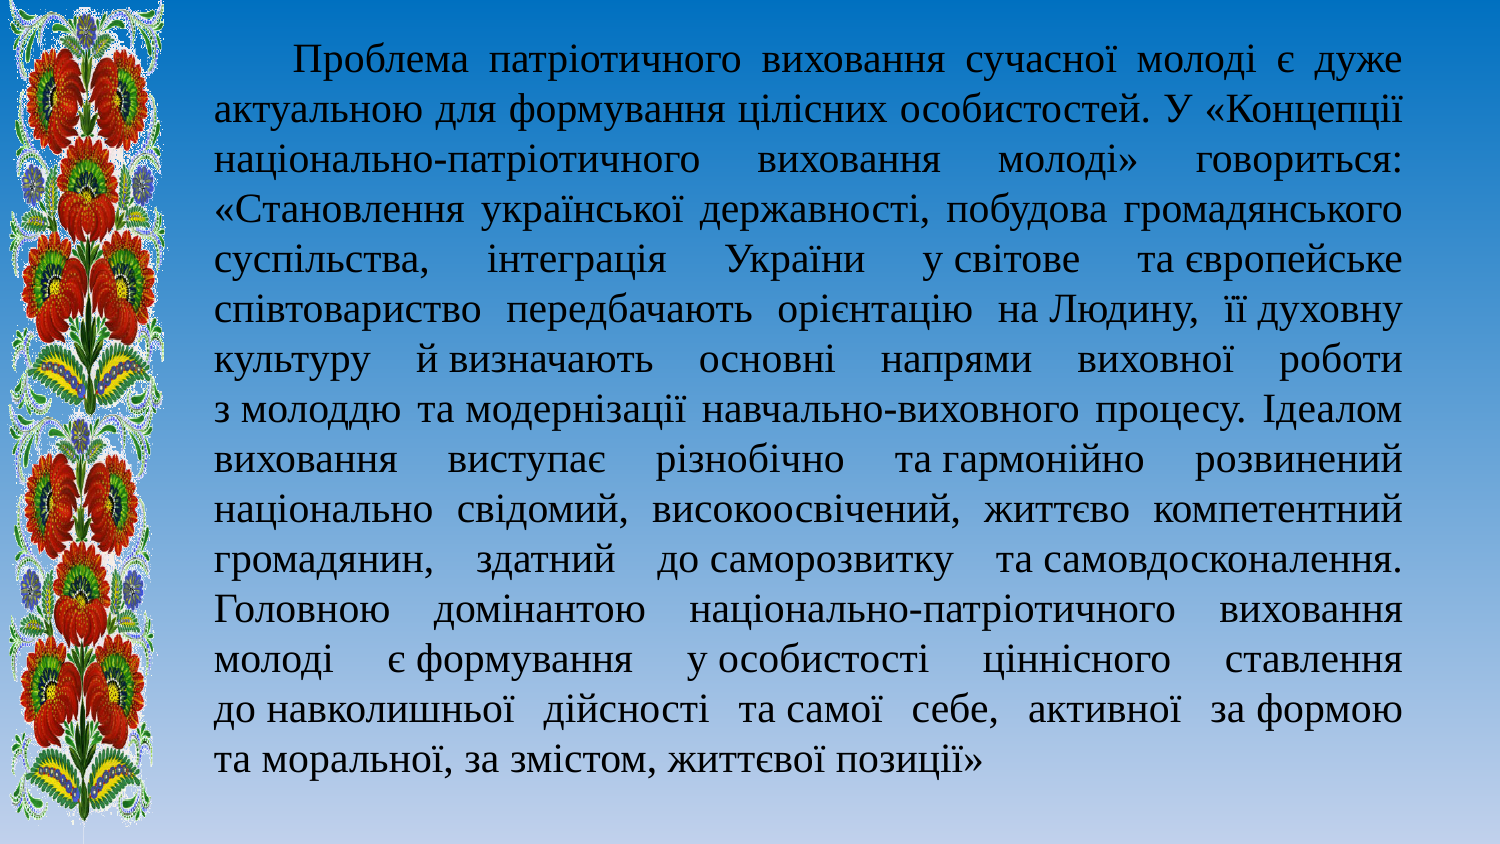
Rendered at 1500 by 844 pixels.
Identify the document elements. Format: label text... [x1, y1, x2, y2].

picture [0, 0, 176, 844]
text_box Проблема патріотичного виховання сучасної молоді є дуже актуальною для формування цілісних особистостей. У «Концепції національно-патріотичного виховання молоді» говориться: «Становлення української державності, побудова громадянського суспільства, інтеграція України у світове та європейське співтовариство передбачають орієнтацію на Людину, її духовну культуру й визначають основні напрями виховної роботи з молоддю та модернізації навчально-виховного процесу. Ідеалом виховання виступає різнобічно та гармонійно розвинений національно свідомий, високоосвічений, життєво компетентний громадянин, здатний до саморозвитку та самовдосконалення. Головною домінантою національно-патріотичного виховання молоді є формування у особистості ціннісного ставлення до навколишньої дійсності та самої себе, активної за формою та моральної, за змістом, життєвої позиції» [199, 23, 1418, 789]
